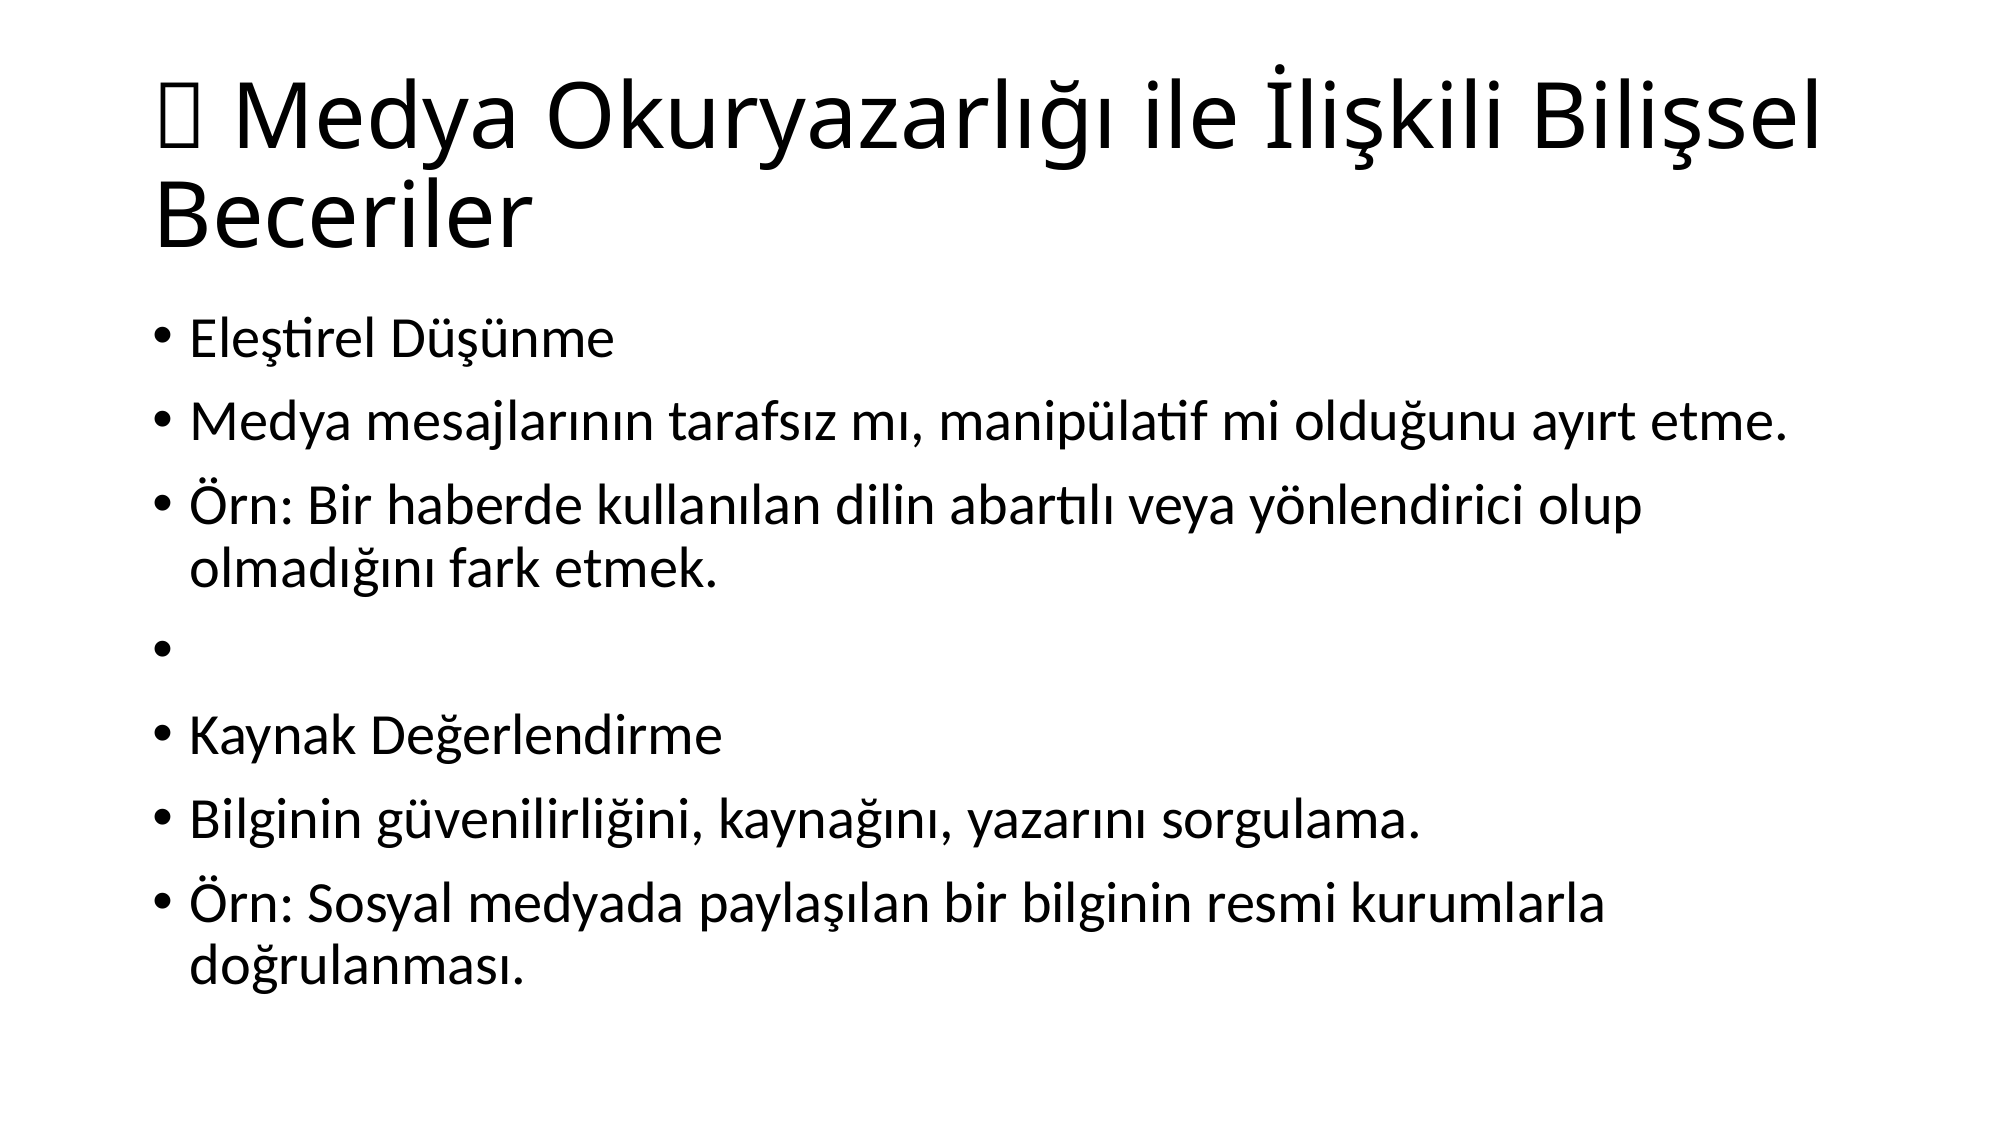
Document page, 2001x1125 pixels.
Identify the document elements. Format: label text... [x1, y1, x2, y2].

list Eleştirel Düşünme Medya mesajlarının tarafsız mı, manipülatif mi olduğunu ayırt etme. Örn: Bir haberde kullanılan dilin abartılı veya yönlendirici olup olmadığını fark etmek. Kaynak Değerlendirme Bilginin güvenilirliğini, kaynağını, yazarını sorgulama. Örn: Sosyal medyada paylaşılan bir bilginin resmi kurumlarla doğrulanması. [137, 299, 1863, 1125]
title 📌 Medya Okuryazarlığı ile İlişkili Bilişsel Beceriler [137, 59, 1863, 278]
